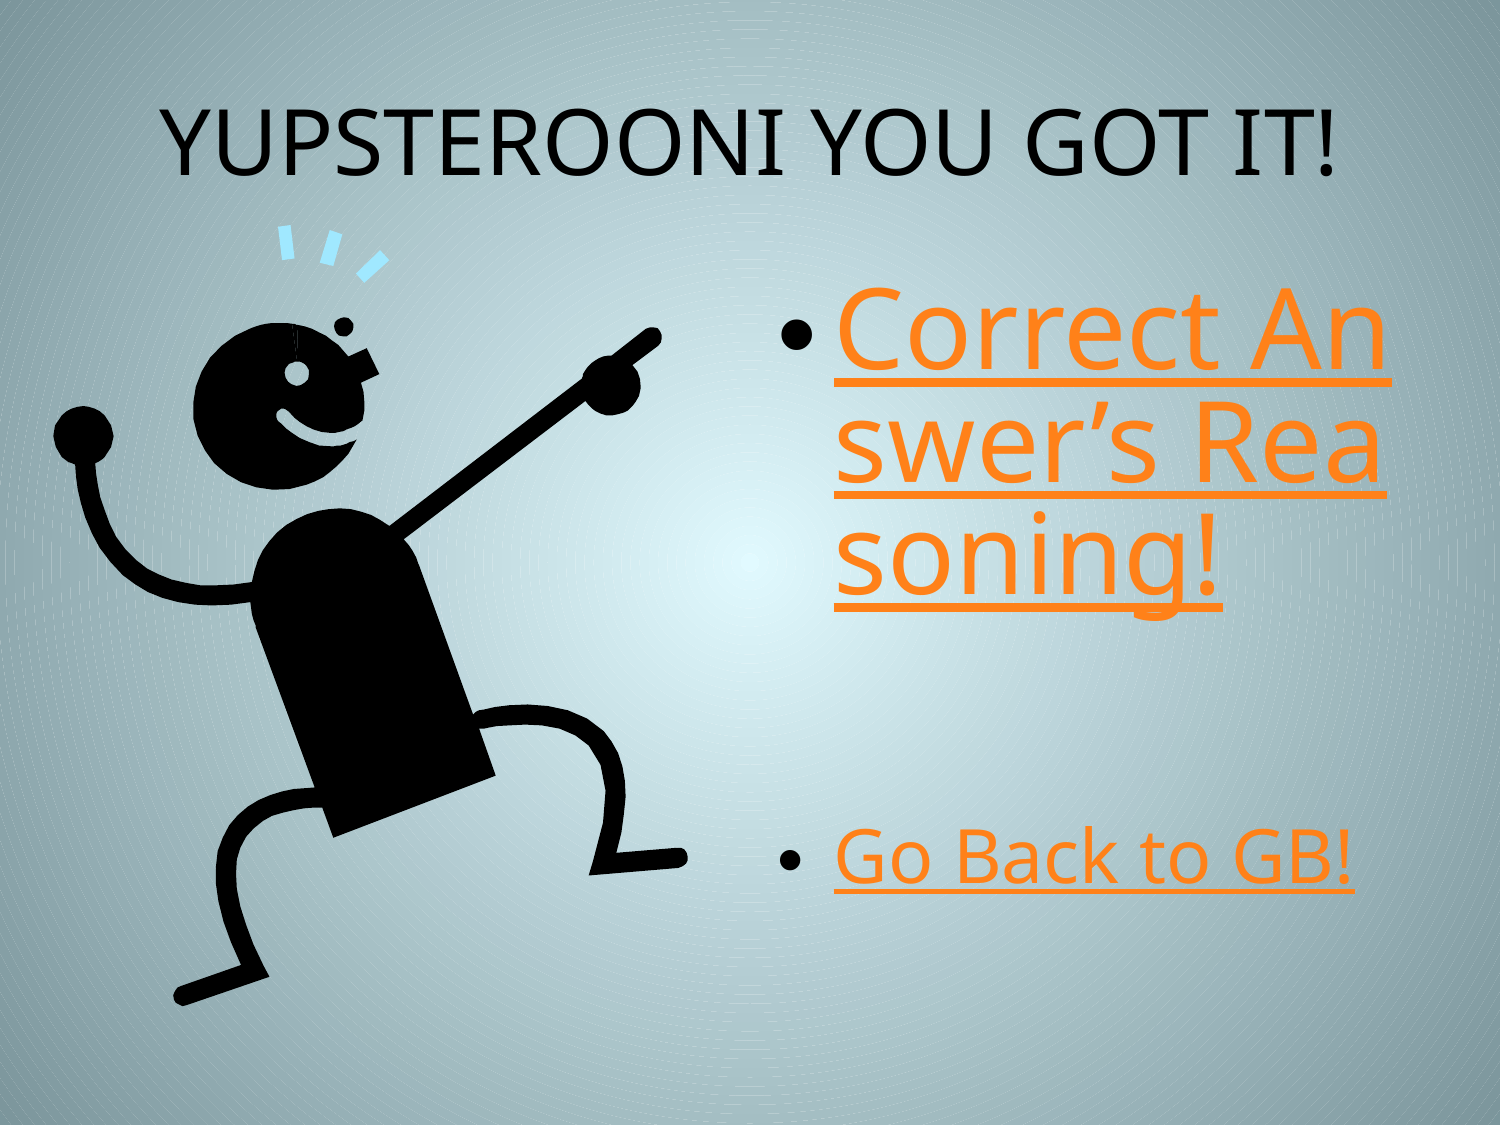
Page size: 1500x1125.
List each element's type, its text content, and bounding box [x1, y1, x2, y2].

list Correct Answer’s Reasoning! Go Back to GB! [762, 249, 1425, 993]
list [49, 224, 689, 1007]
title YUPSTEROONI YOU GOT IT! [75, 45, 1425, 233]
